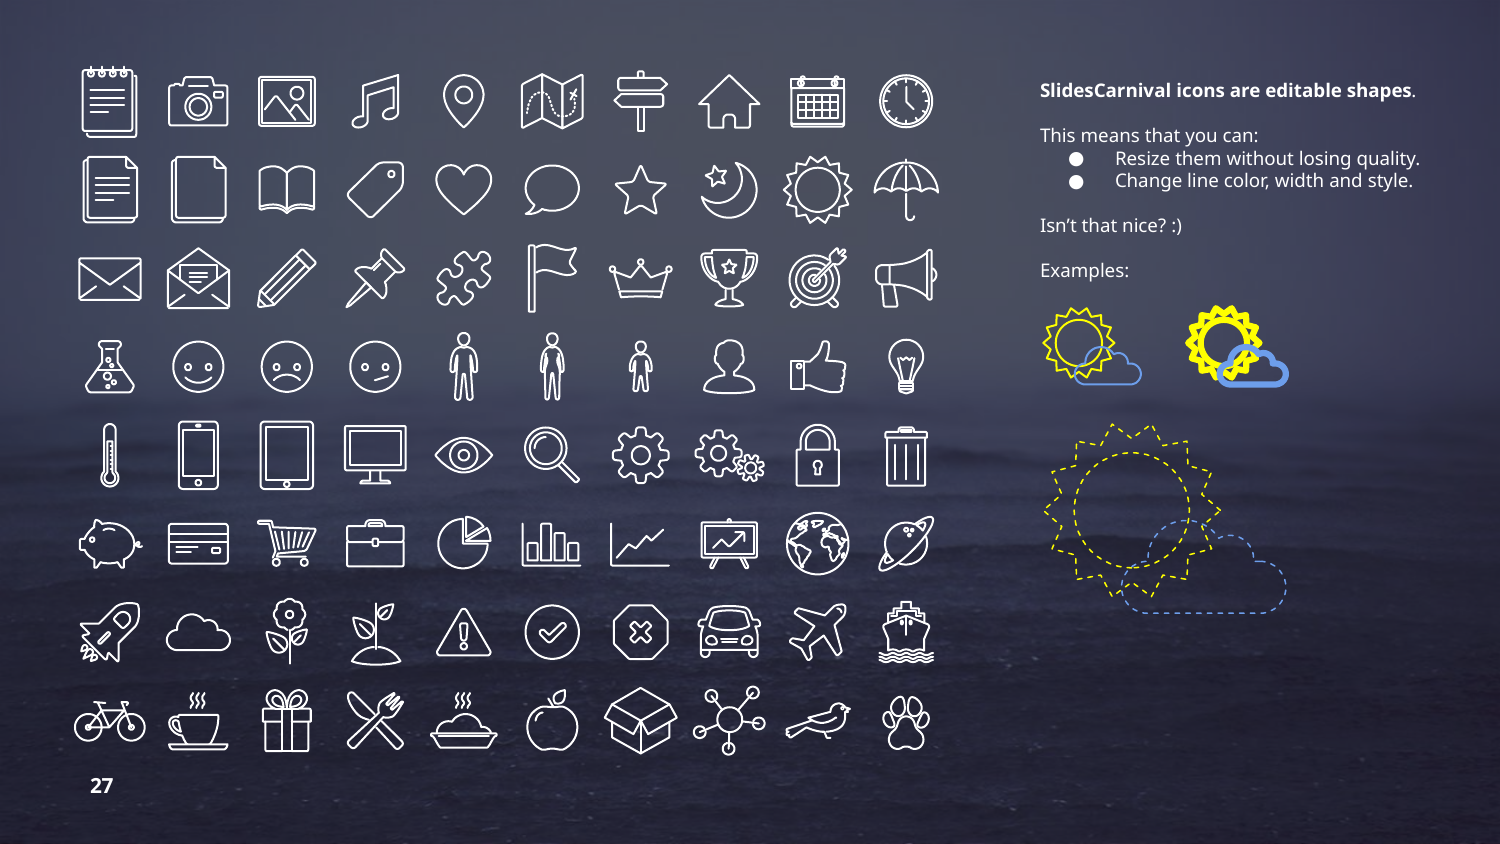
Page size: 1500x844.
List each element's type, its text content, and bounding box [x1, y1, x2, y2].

slide_number ‹#› [75, 766, 165, 807]
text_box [789, 248, 847, 308]
text_box SlidesCarnival icons are editable shapes. This means that you can: Resize them without losing quality. Change line color, width and style. Isn’t that nice? :) Examples: [1024, 63, 1451, 314]
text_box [540, 333, 564, 400]
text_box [783, 156, 852, 224]
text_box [257, 520, 316, 566]
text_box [347, 692, 404, 750]
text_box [171, 156, 226, 223]
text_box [701, 249, 758, 307]
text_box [604, 687, 678, 754]
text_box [346, 249, 405, 308]
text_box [262, 689, 312, 752]
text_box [74, 701, 145, 741]
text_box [344, 425, 406, 484]
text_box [879, 601, 934, 663]
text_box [257, 249, 316, 308]
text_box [629, 341, 652, 392]
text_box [790, 341, 846, 393]
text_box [879, 74, 933, 128]
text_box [168, 692, 228, 750]
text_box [266, 598, 307, 664]
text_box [167, 248, 230, 309]
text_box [885, 427, 928, 486]
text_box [346, 519, 404, 567]
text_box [168, 76, 228, 126]
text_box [450, 332, 478, 401]
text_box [879, 516, 934, 571]
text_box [524, 427, 580, 483]
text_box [80, 602, 140, 662]
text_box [695, 430, 765, 482]
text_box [874, 159, 939, 221]
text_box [527, 689, 578, 750]
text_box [791, 76, 845, 127]
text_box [521, 73, 583, 129]
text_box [349, 341, 401, 393]
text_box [438, 516, 491, 569]
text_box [1043, 423, 1221, 597]
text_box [701, 518, 758, 569]
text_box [79, 519, 143, 568]
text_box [168, 523, 229, 564]
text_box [173, 341, 224, 393]
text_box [883, 696, 930, 750]
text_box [435, 437, 493, 473]
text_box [614, 70, 668, 132]
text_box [786, 512, 849, 575]
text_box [1043, 308, 1115, 378]
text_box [609, 259, 672, 298]
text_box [430, 692, 497, 748]
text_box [698, 605, 761, 658]
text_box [85, 340, 134, 393]
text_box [786, 703, 851, 739]
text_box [82, 66, 137, 137]
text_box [693, 686, 765, 755]
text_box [889, 339, 924, 394]
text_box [528, 244, 576, 312]
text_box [101, 423, 119, 487]
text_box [789, 604, 846, 661]
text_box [259, 166, 315, 214]
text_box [610, 523, 670, 566]
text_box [1187, 308, 1260, 378]
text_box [351, 603, 401, 665]
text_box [875, 249, 937, 307]
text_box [83, 156, 138, 223]
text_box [522, 523, 581, 566]
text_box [701, 162, 757, 218]
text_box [79, 258, 141, 300]
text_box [258, 76, 316, 127]
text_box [261, 341, 313, 393]
